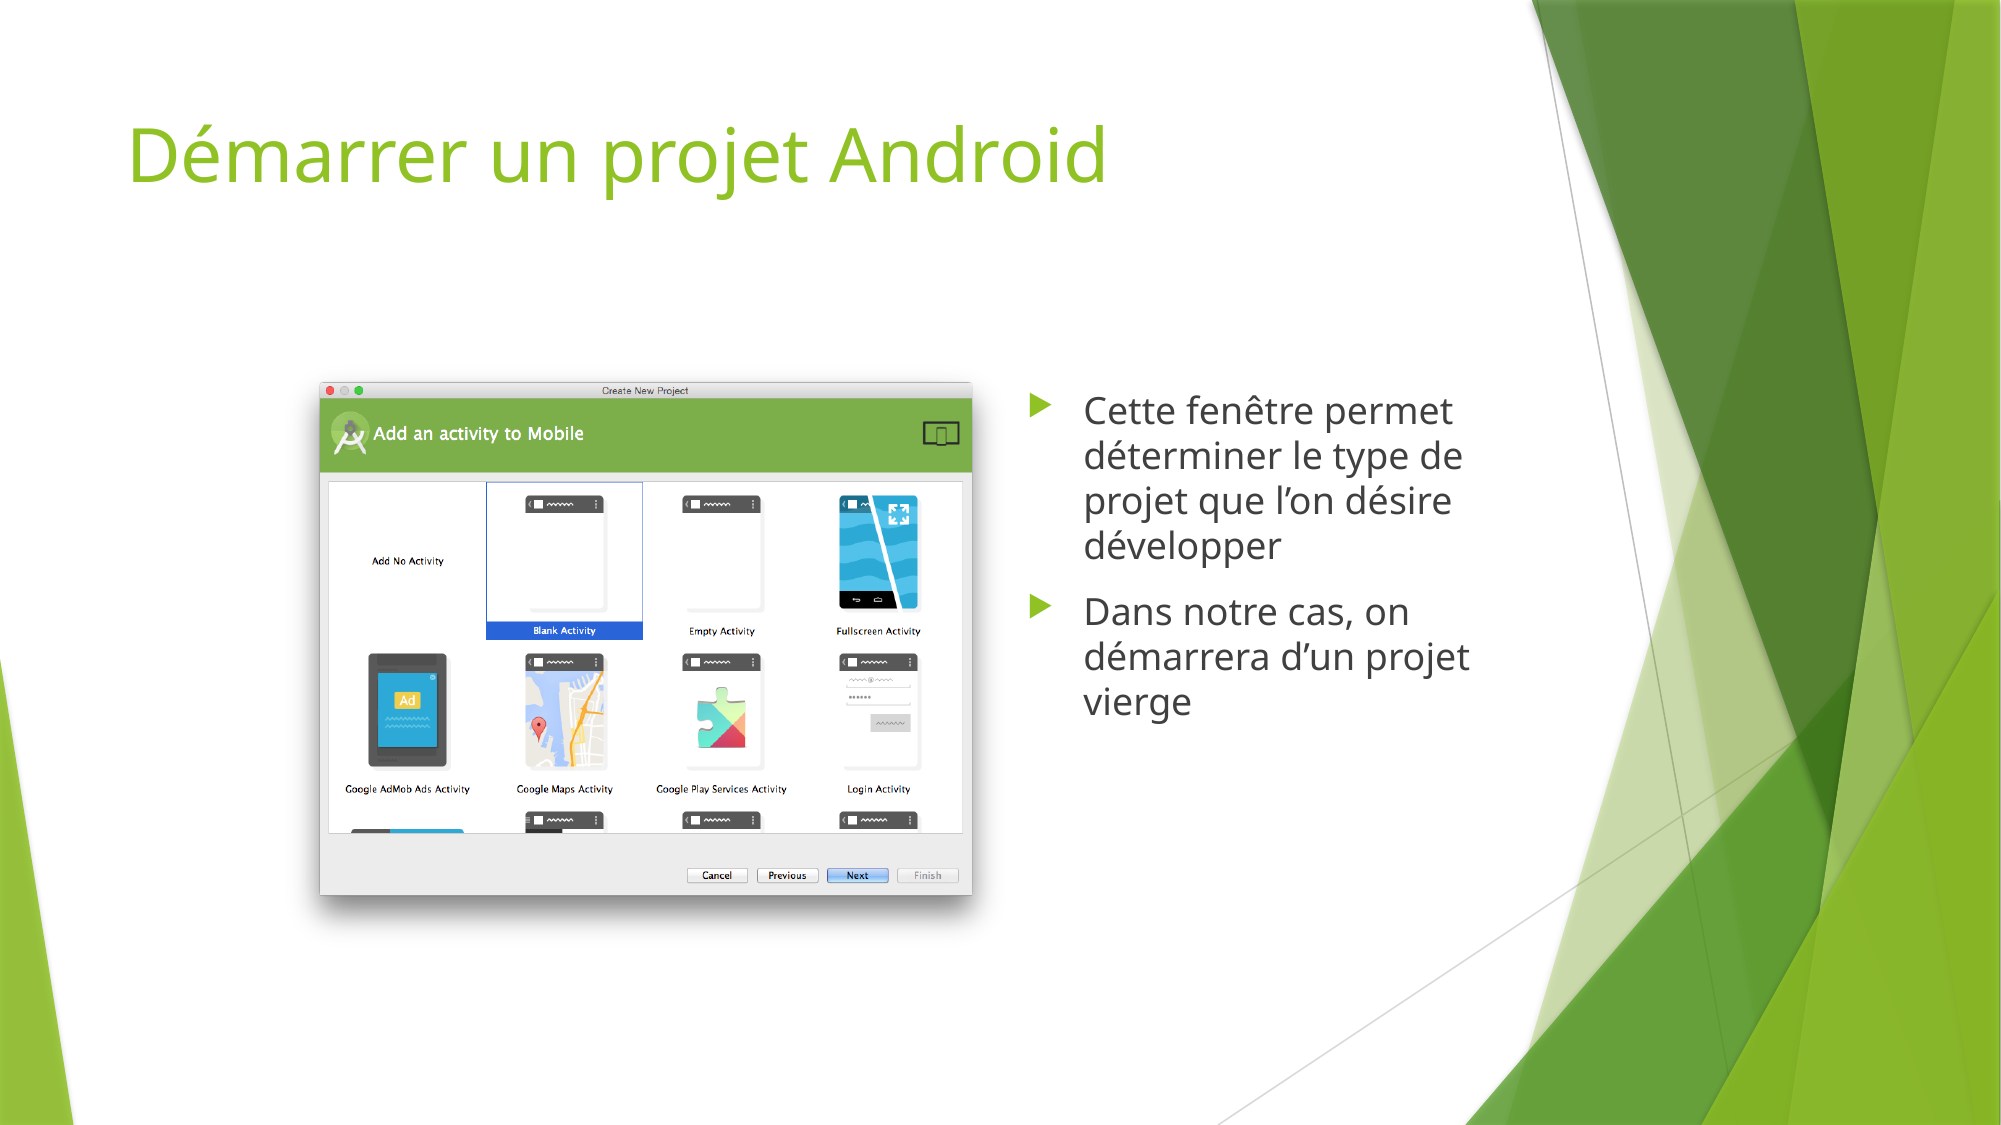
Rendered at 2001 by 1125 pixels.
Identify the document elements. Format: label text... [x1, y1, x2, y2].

list Cette fenêtre permet déterminer le type de projet que l’on désire développer Dans notre cas, on démarrera d’un projet vierge [1017, 379, 1573, 953]
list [279, 359, 1013, 953]
title Démarrer un projet Android [111, 99, 1522, 317]
